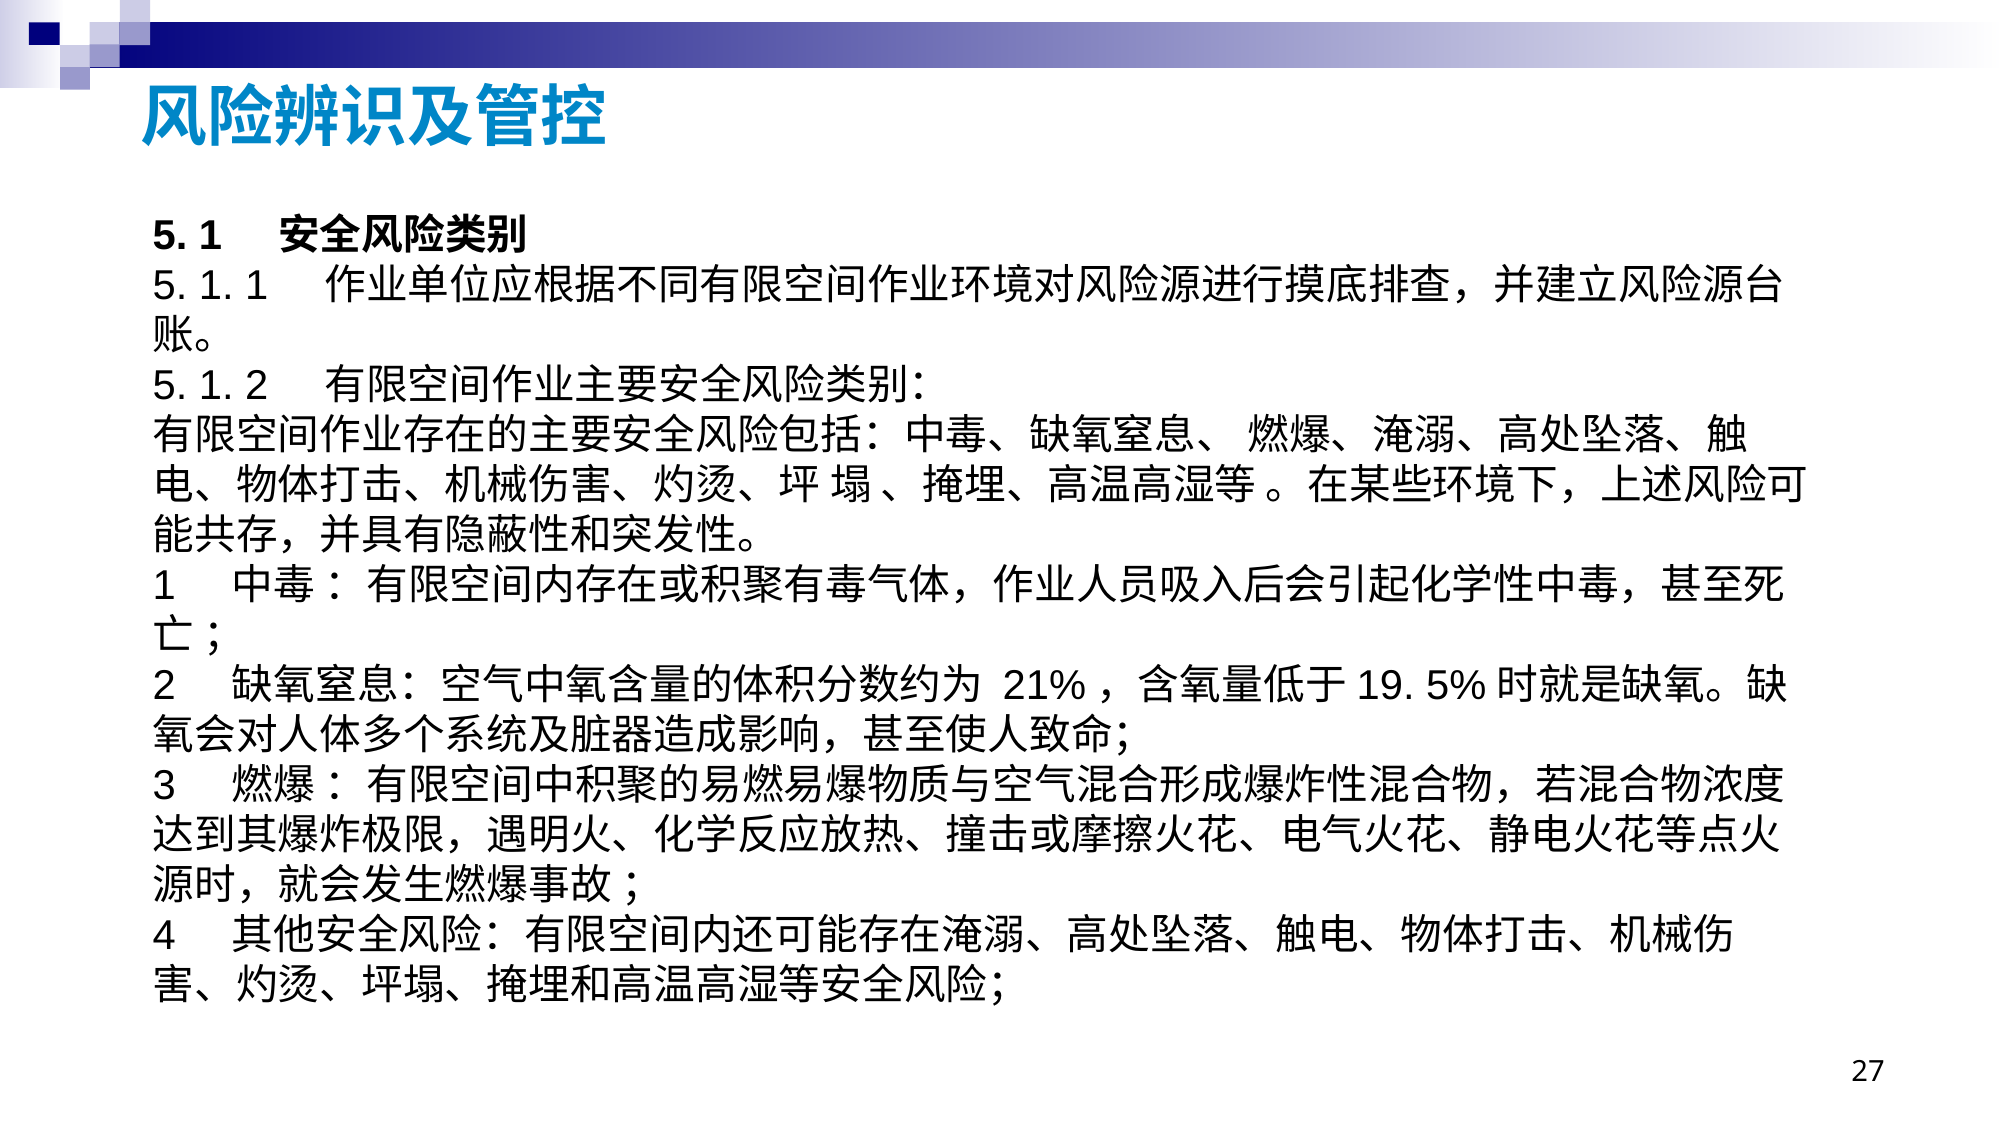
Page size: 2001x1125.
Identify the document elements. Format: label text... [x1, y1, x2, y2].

text_box 5. 1 安全风险类别 5. 1. 1 作业单位应根据不同有限空间作业环境对风险源进行摸底排查，并建立风险源台账。 5. 1. 2 有限空间作业主要安全风险类别： 有限空间作业存在的主要安全风险包括：中毒、缺氧窒息、 燃爆、淹溺、高处坠落、触电、物体打击、机械伤害、灼烫、坪 塌 、掩埋、高温高湿等 。在某些环境下，上述风险可能共存，并具有隐蔽性和突发性。 1 中毒 ：有限空间内存在或积聚有毒气体，作业人员吸入后会引起化学性中毒，甚至死亡 ； 2 缺氧窒息：空气中氧含量的体积分数约为 21%，含氧量低于19. 5%时就是缺氧。缺氧会对人体多个系统及脏器造成影响，甚至使人致命； 3 燃爆 ：有限空间中积聚的易燃易爆物质与空气混合形成爆炸性混合物，若混合物浓度达到其爆炸极限，遇明火、化学反应放热、撞击或摩擦火花、电气火花、静电火花等点火源时，就会发生燃爆事故 ； 4 其他安全风险：有限空间内还可能存在淹溺、高处坠落、触电、物体打击、机械伤害、灼烫、坪塌、掩埋和高温高湿等安全风险； [137, 200, 1827, 1016]
slide_number 27 [1433, 1025, 1900, 1100]
title 风险辨识及管控 [90, 66, 658, 162]
